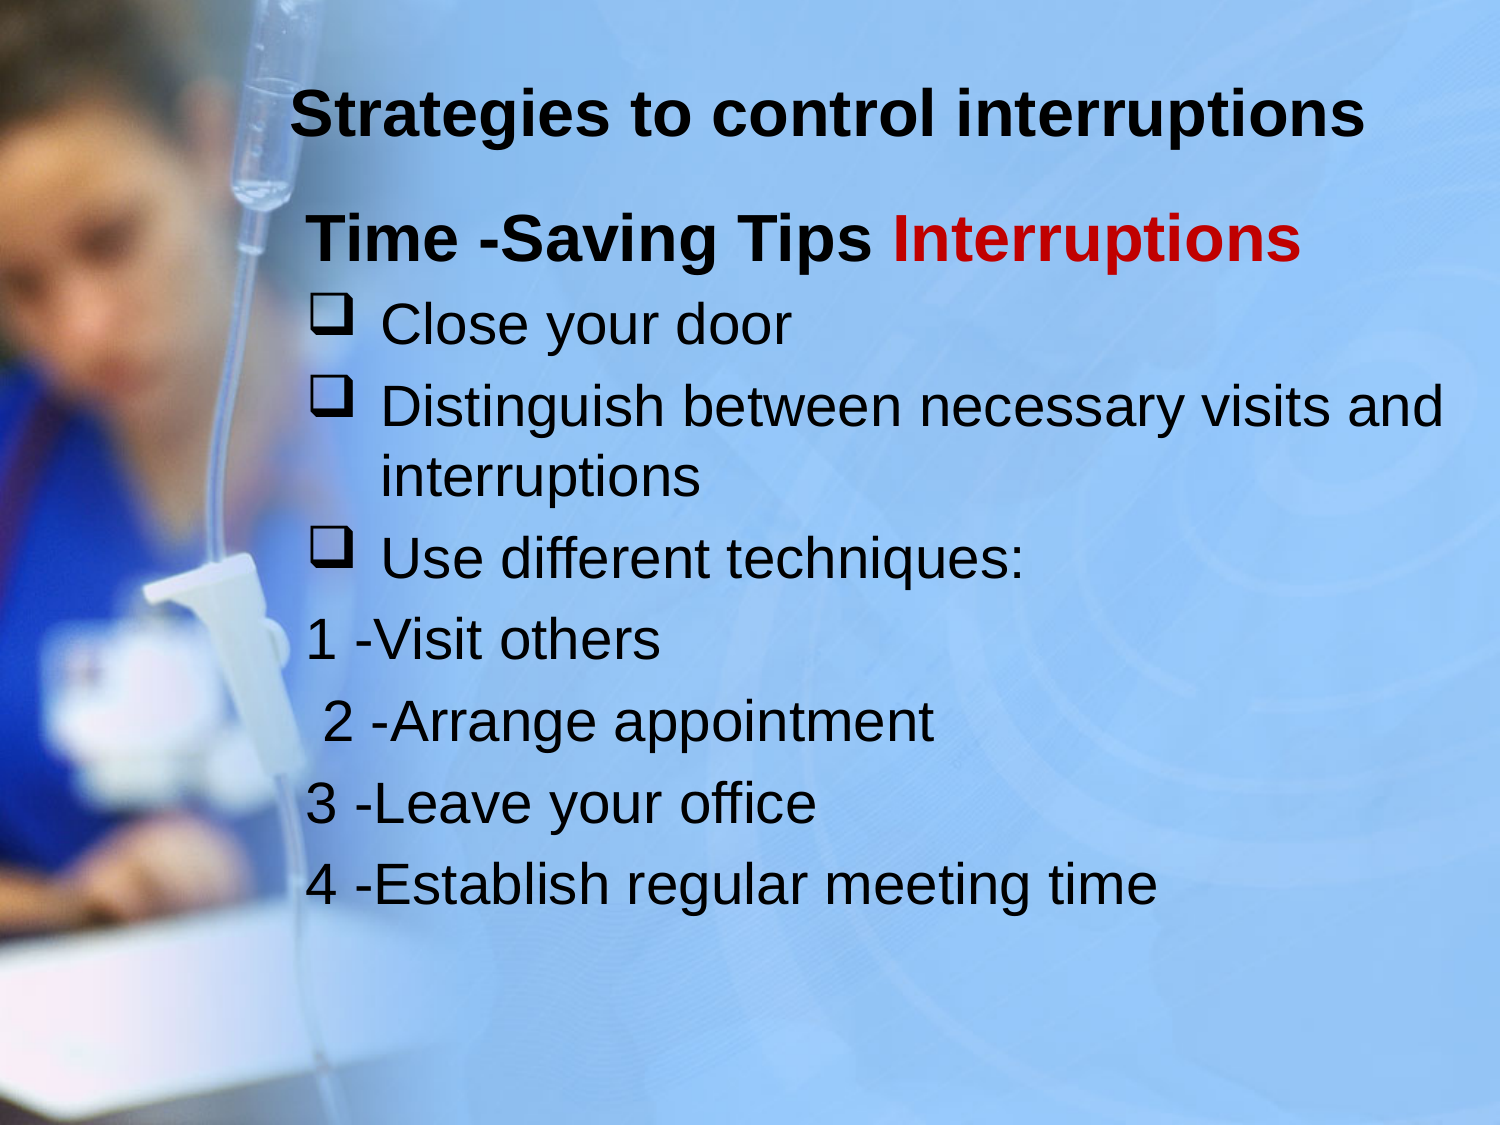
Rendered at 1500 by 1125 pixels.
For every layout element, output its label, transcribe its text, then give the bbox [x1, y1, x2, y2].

picture [0, 0, 1500, 1125]
text_box Strategies to control interruptions [275, 62, 1450, 158]
text_box Time -Saving Tips Interruptions Close your door Distinguish between necessary visits and interruptions Use different techniques: 1 -Visit others 2 -Arrange appointment 3 -Leave your office 4 -Establish regular meeting time [291, 187, 1479, 924]
